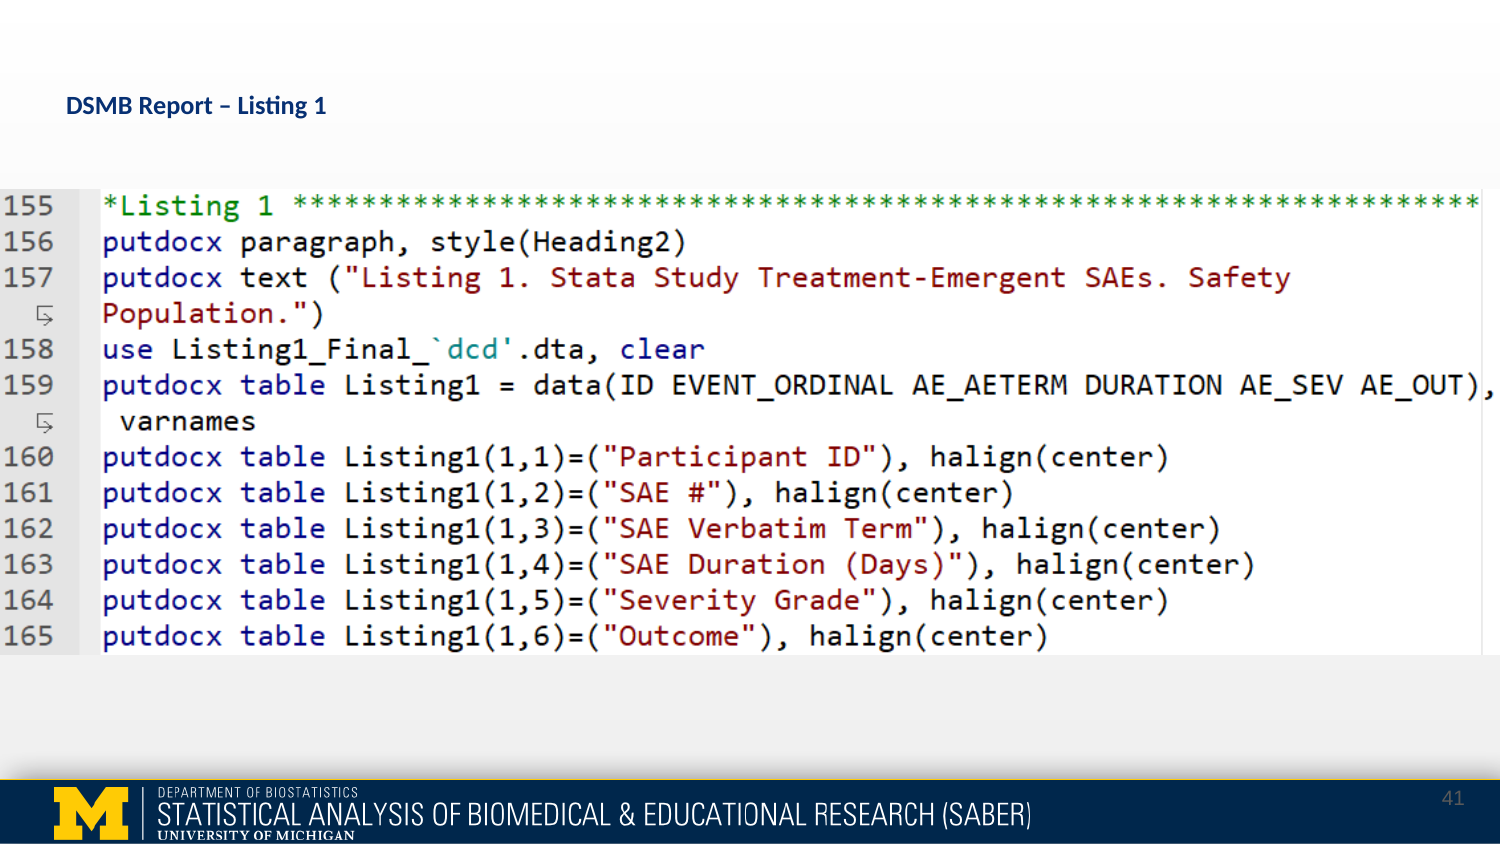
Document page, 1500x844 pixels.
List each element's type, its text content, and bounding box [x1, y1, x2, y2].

title DSMB Report – Listing 1 [51, 72, 1449, 167]
slide_number 41 [1389, 764, 1480, 830]
picture [0, 188, 1500, 655]
picture [54, 787, 1030, 840]
